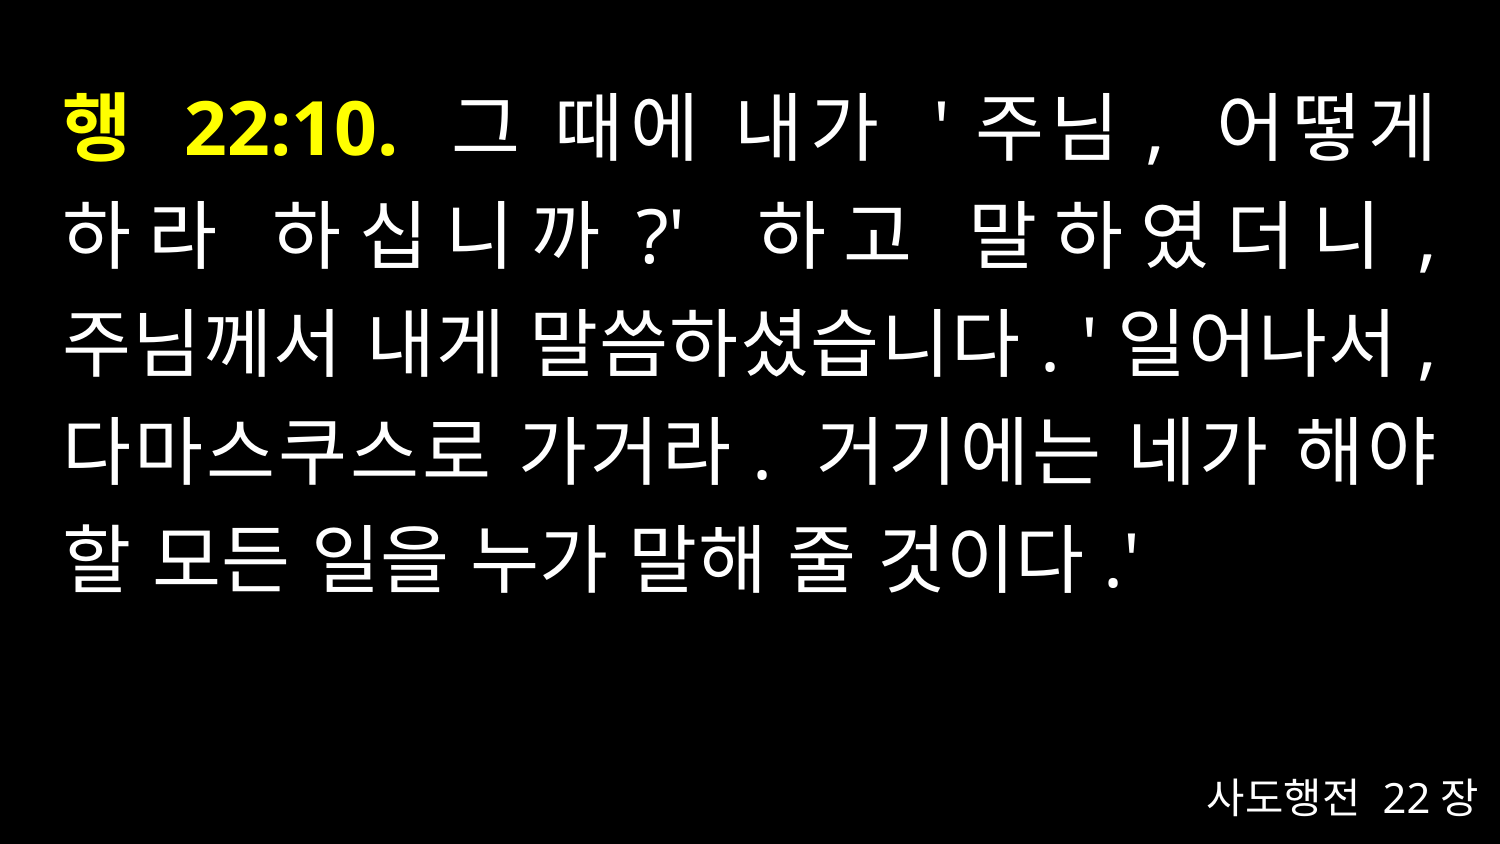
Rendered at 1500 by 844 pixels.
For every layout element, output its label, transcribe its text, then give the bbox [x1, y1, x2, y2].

subtitle 사도행전 22장 [916, 770, 1500, 844]
title 행 22:10. 그 때에 내가 '주님, 어떻게 하라 하십니까?' 하고 말하였더니, 주님께서 내게 말씀하셨습니다. '일어나서, 다마스쿠스로 가거라. 거기에는 네가 해야 할 모든 일을 누가 말해 줄 것이다.' [0, 0, 1500, 844]
